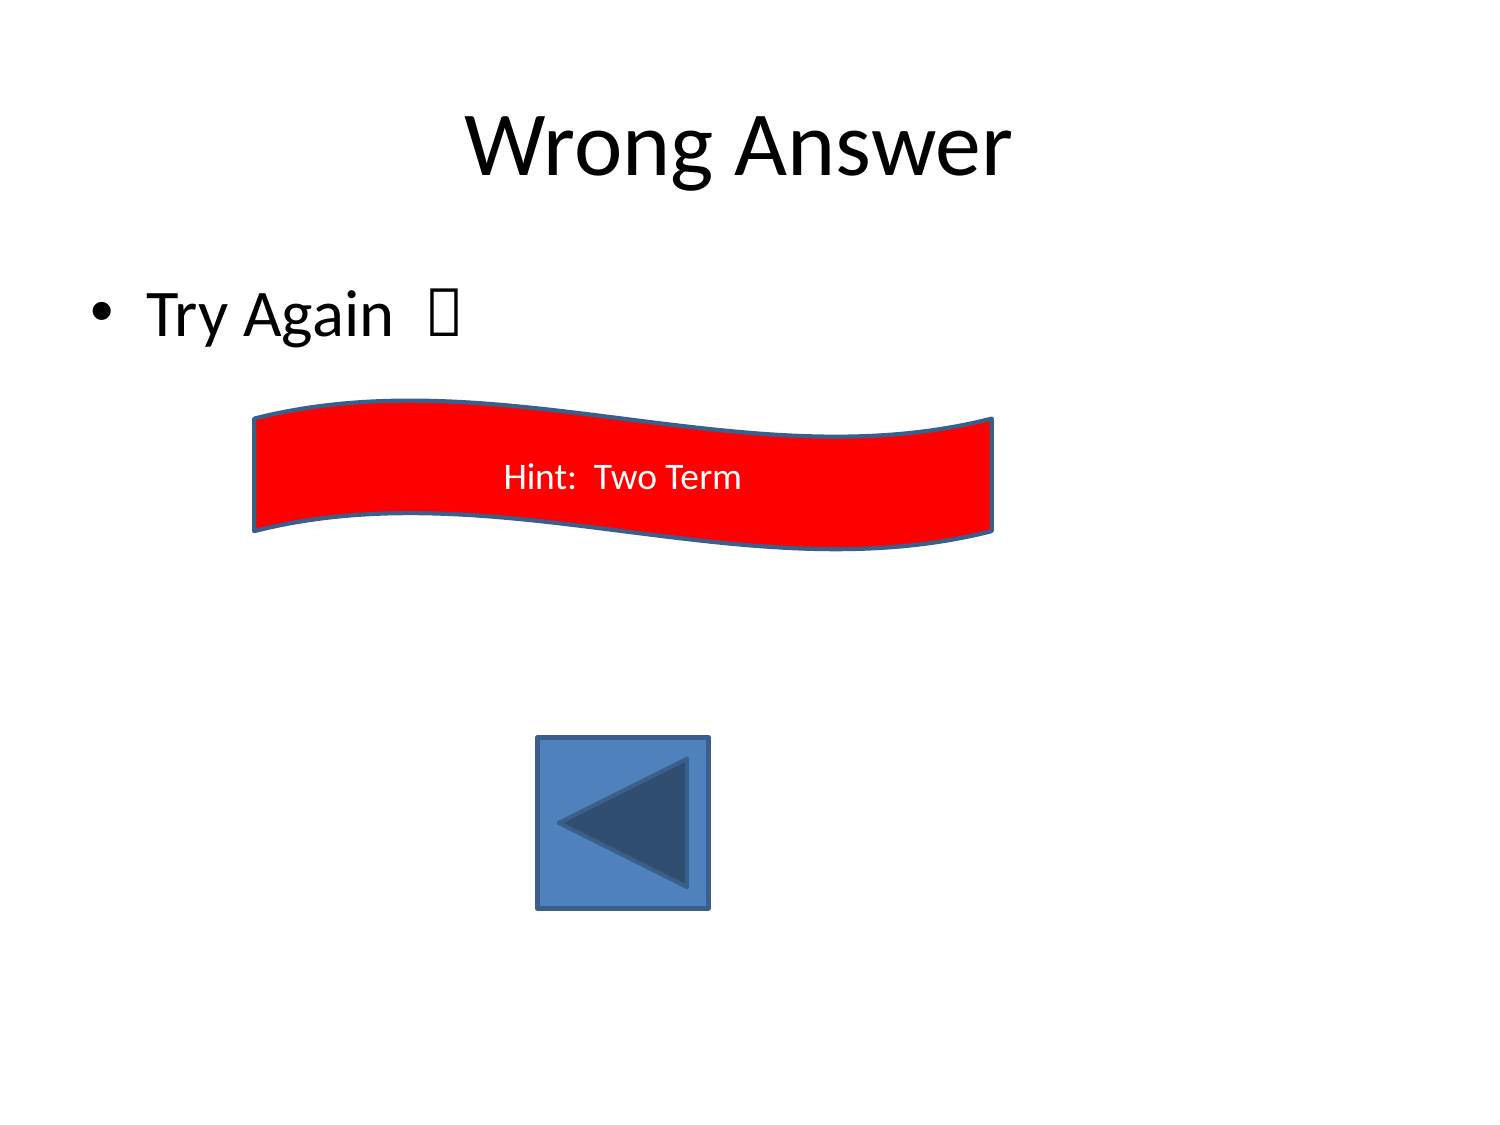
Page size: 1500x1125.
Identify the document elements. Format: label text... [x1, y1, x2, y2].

text_box Hint: Two Term [252, 398, 994, 552]
title Wrong Answer [75, 45, 1425, 233]
text_box [535, 735, 711, 911]
list Try Again  [75, 262, 1425, 1005]
